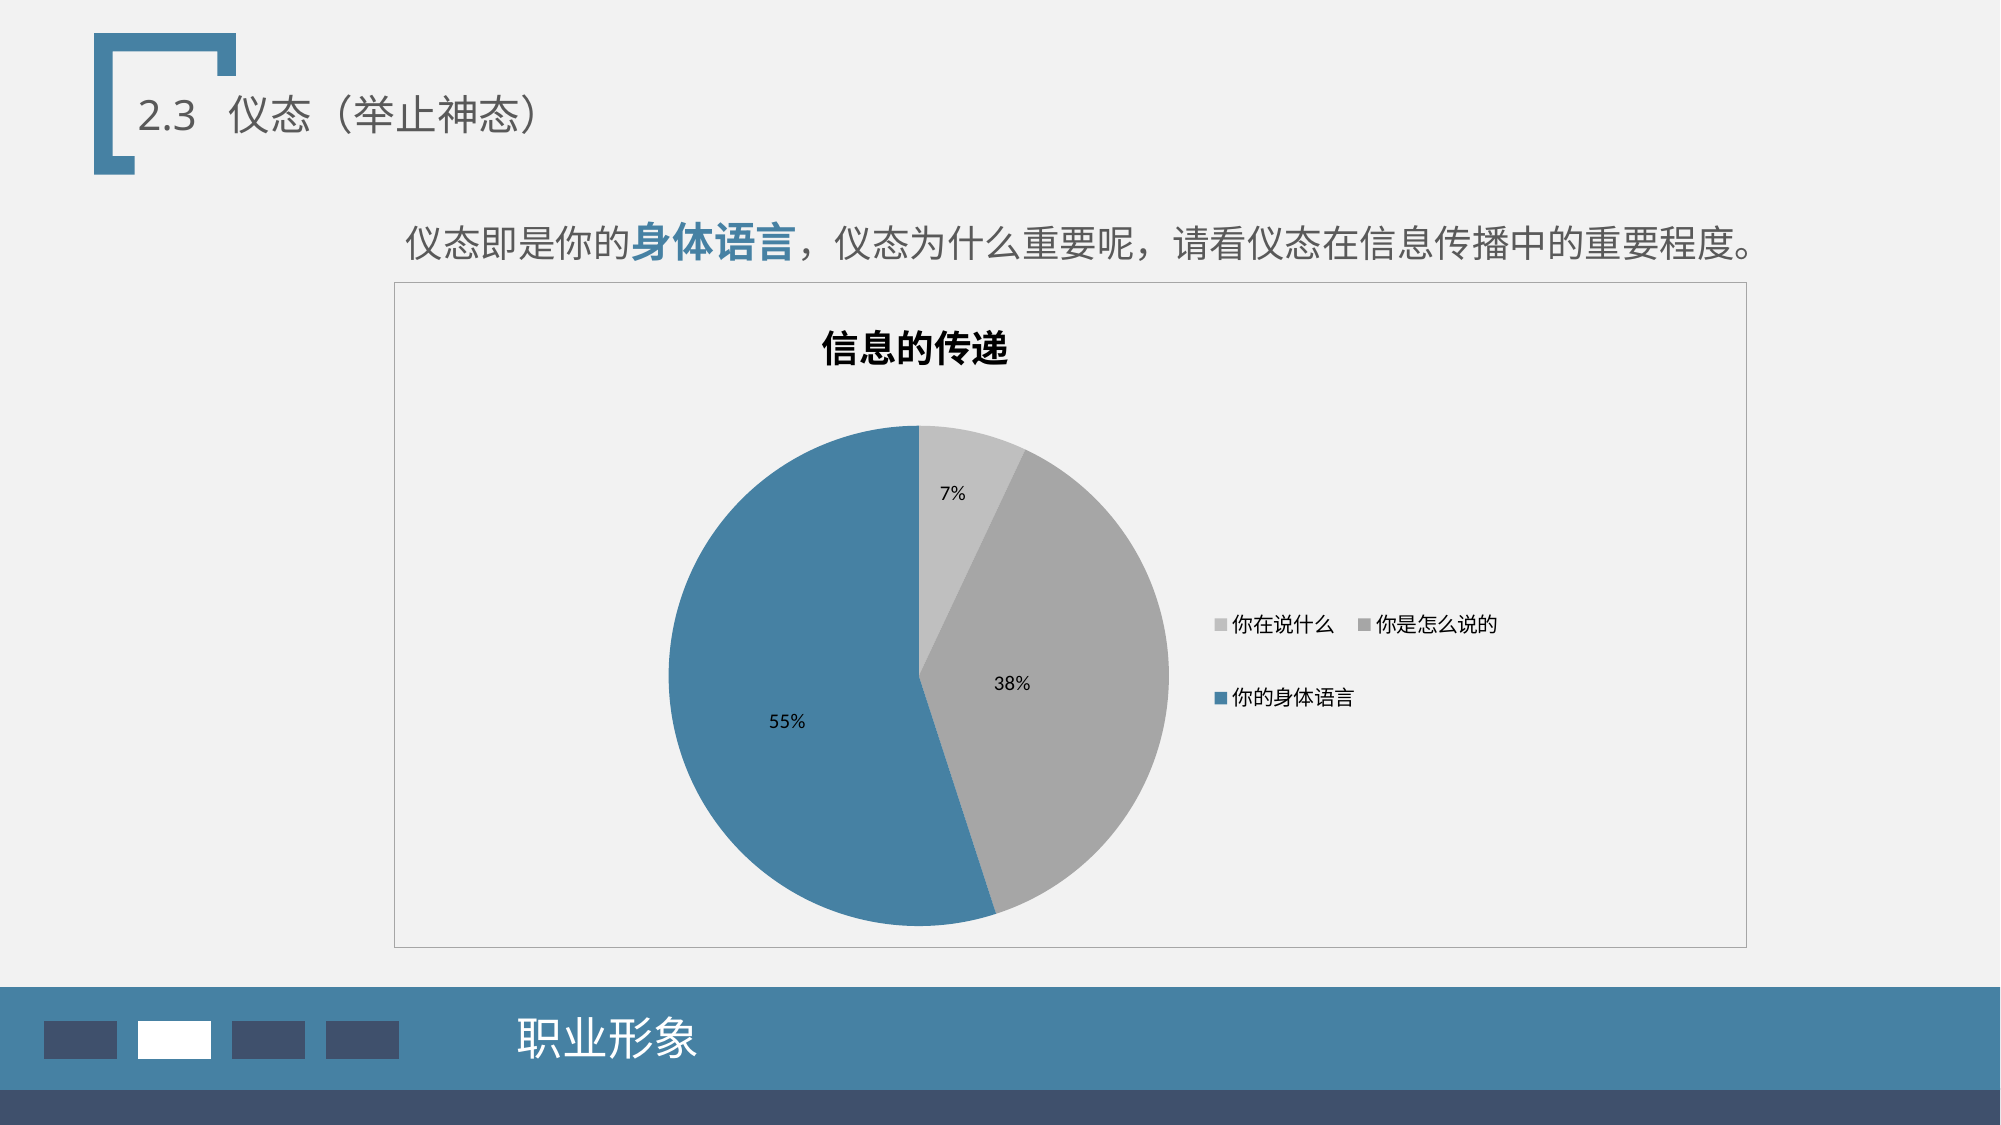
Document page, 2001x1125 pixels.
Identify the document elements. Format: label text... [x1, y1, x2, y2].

chart [393, 282, 1747, 948]
text_box 2.3 仪态（举止神态） [122, 81, 713, 147]
text_box 仪态即是你的身体语言，仪态为什么重要呢，请看仪态在信息传播中的重要程度。 [329, 183, 1849, 274]
